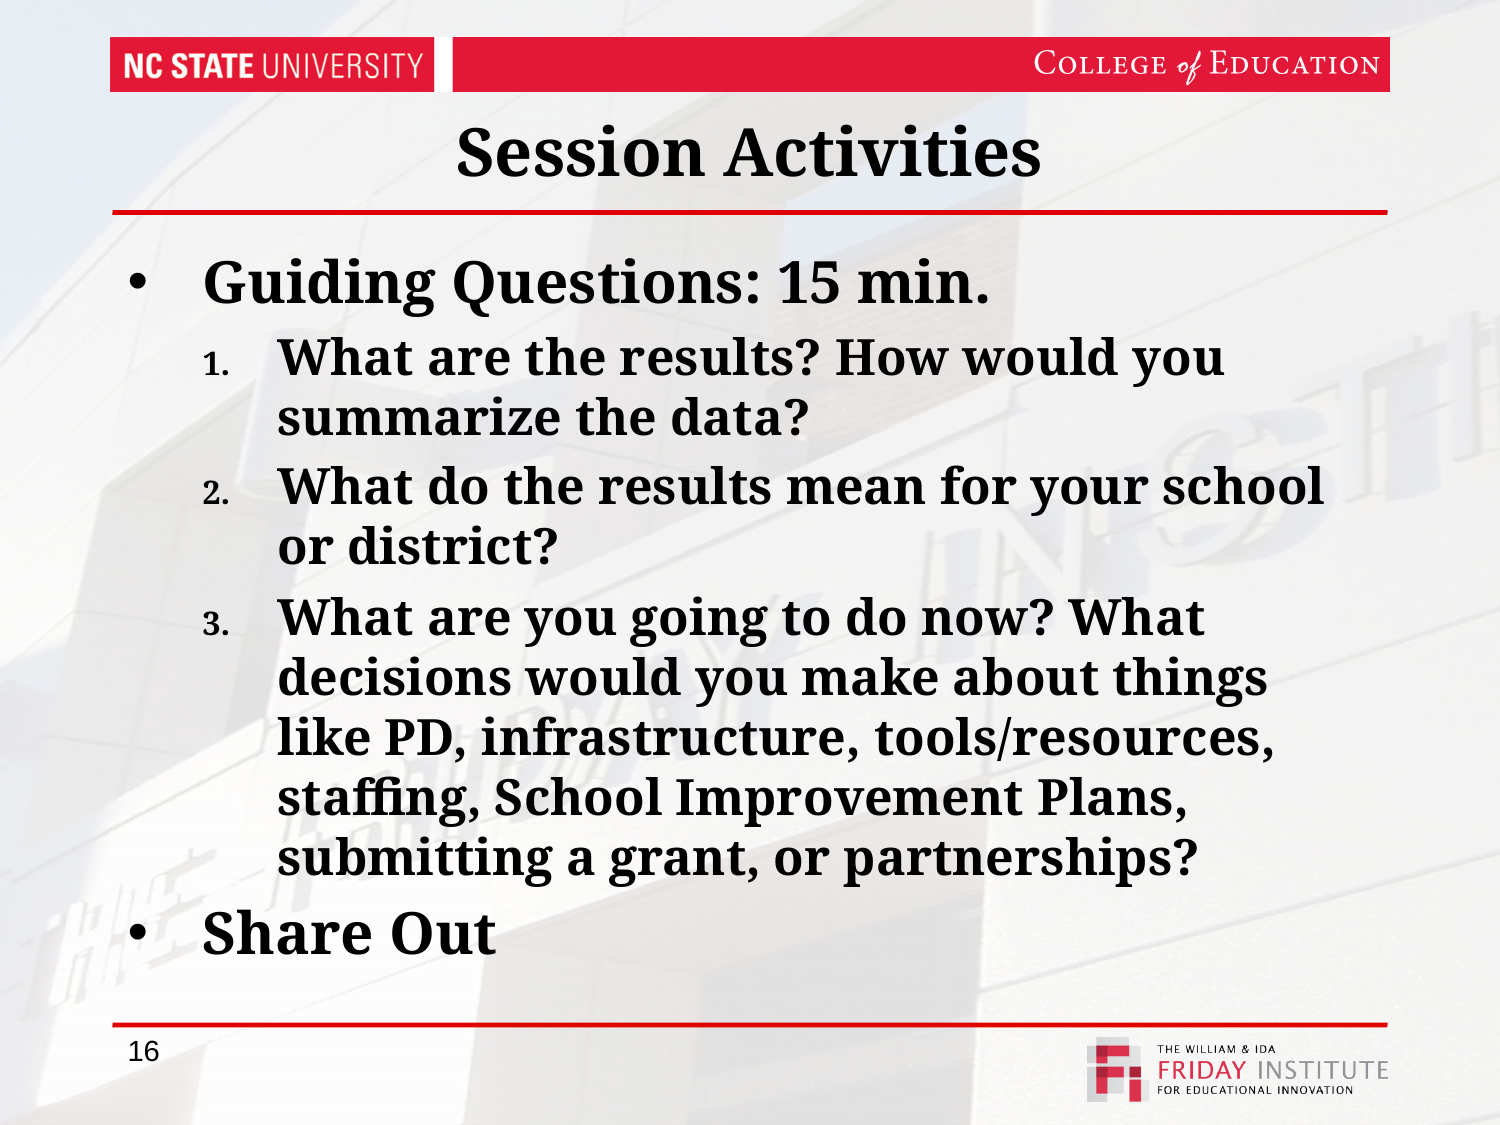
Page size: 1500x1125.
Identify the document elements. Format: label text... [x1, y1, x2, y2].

slide_number 16 [112, 1024, 326, 1101]
picture [1087, 1037, 1388, 1102]
list Guiding Questions: 15 min. What are the results? How would you summarize the data? What do the results mean for your school or district? What are you going to do now? What decisions would you make about things like PD, infrastructure, tools/resources, staffing, School Improvement Plans, submitting a grant, or partnerships? Share Out [112, 237, 1388, 1001]
title Session Activities [112, 87, 1388, 213]
picture [110, 37, 1390, 92]
